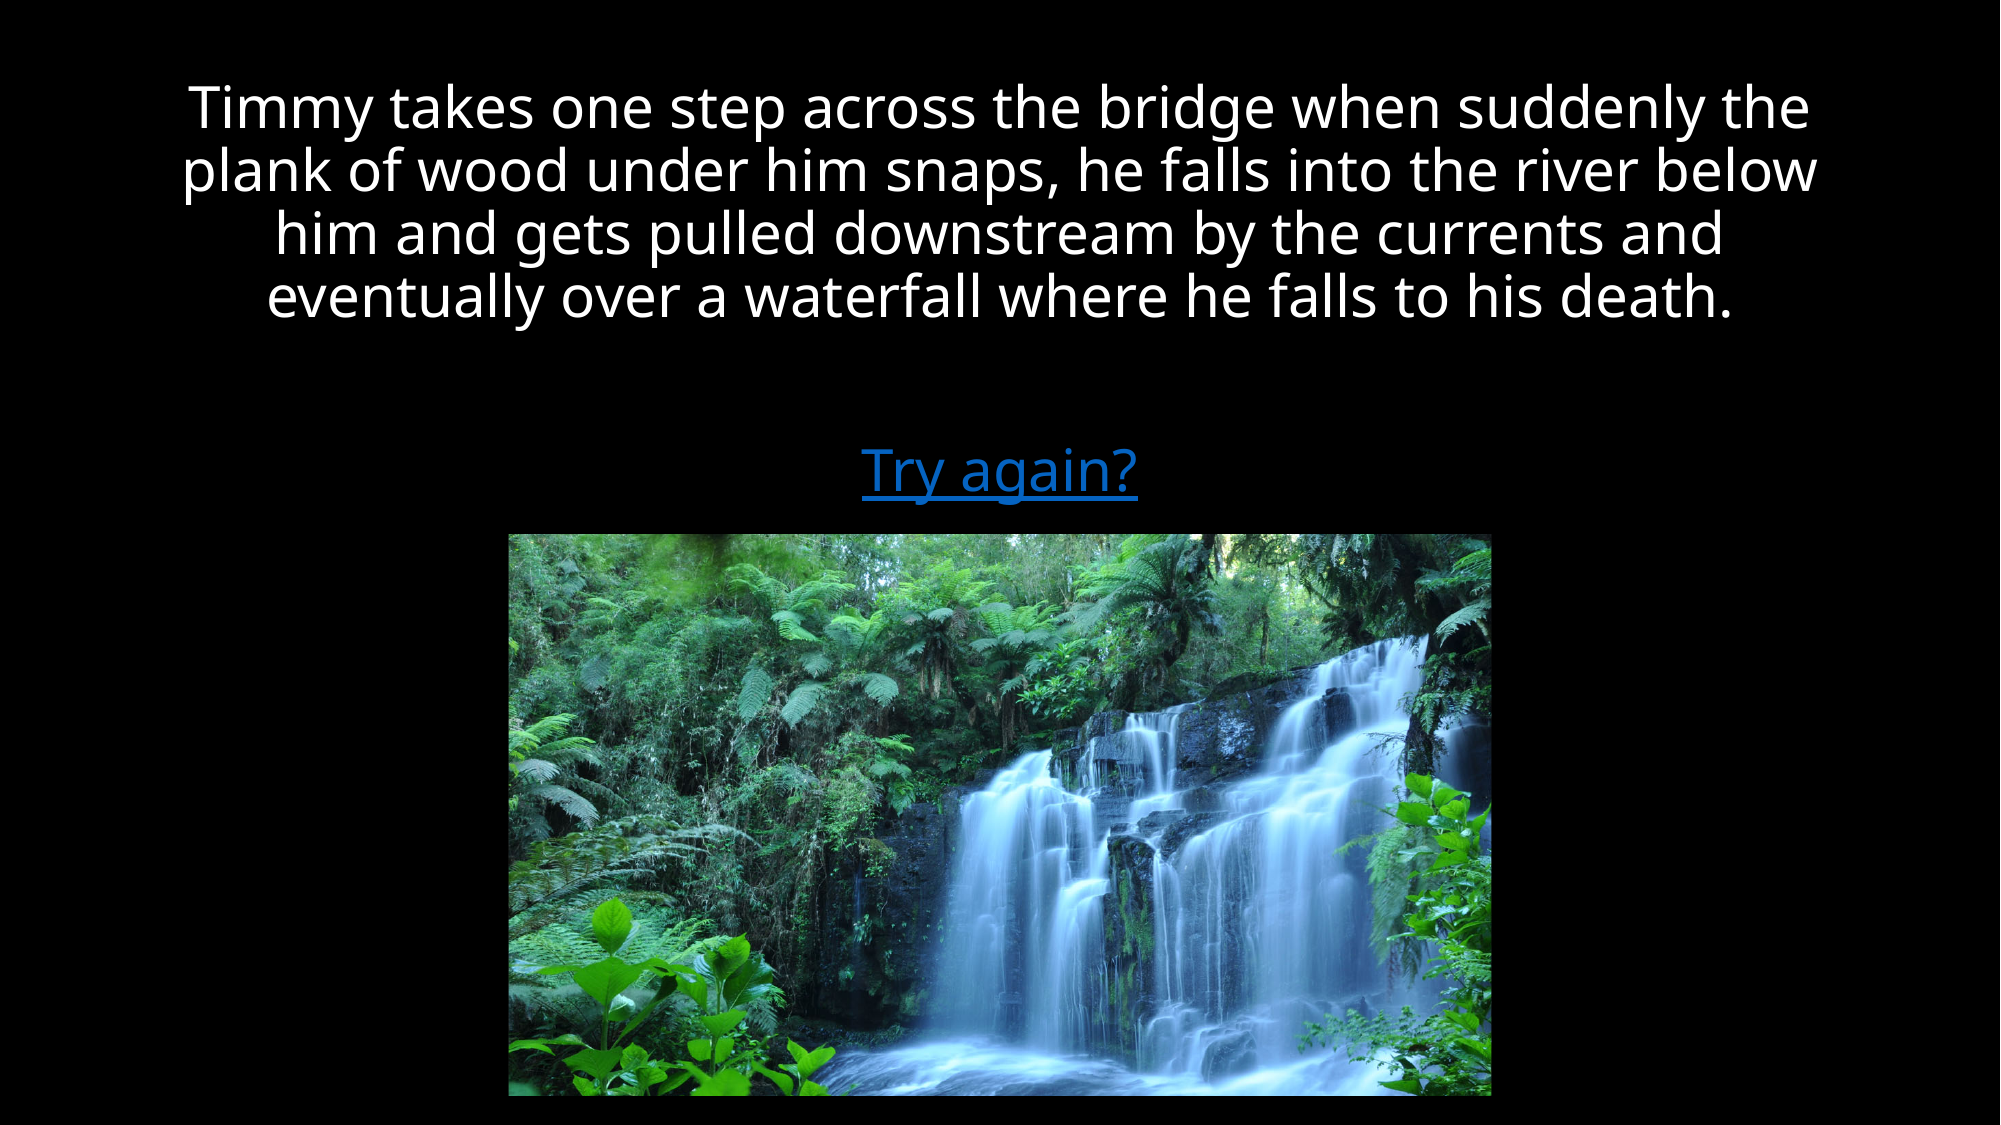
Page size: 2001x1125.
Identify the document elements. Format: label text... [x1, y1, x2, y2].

list Timmy takes one step across the bridge when suddenly the plank of wood under him snaps, he falls into the river below him and gets pulled downstream by the currents and eventually over a waterfall where he falls to his death. Try again? [137, 70, 1863, 1014]
picture [508, 534, 1492, 1096]
